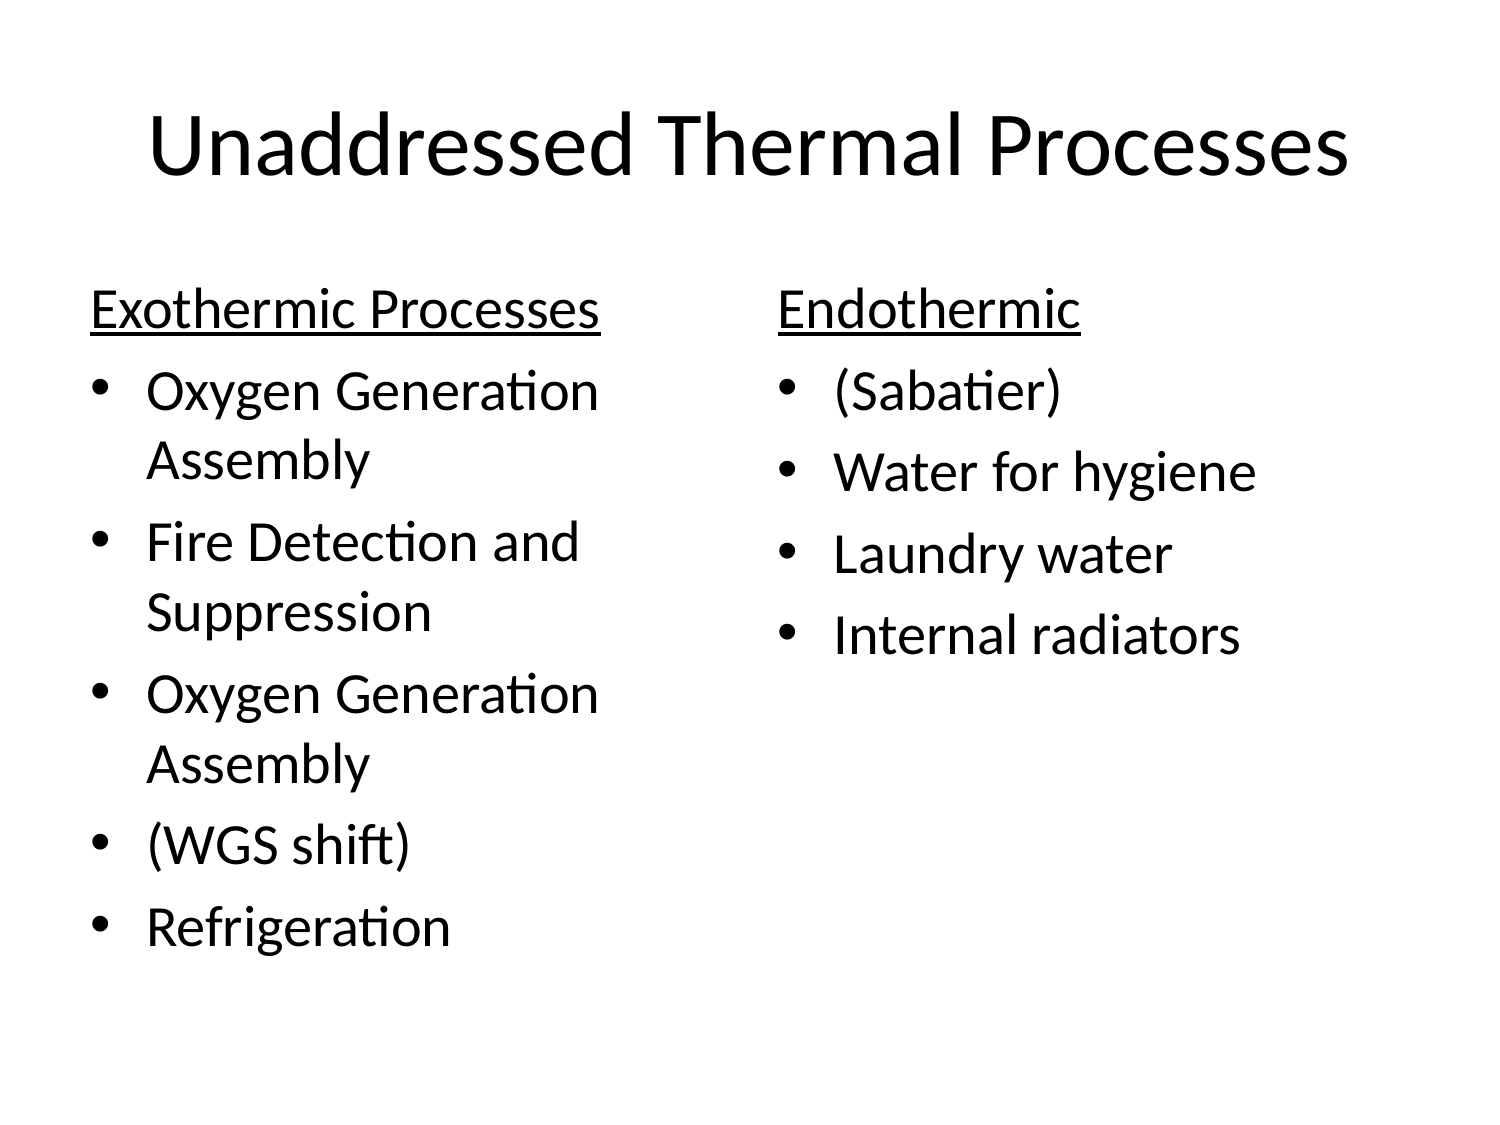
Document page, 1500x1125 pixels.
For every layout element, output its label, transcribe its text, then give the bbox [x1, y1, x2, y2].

list Exothermic Processes Oxygen Generation Assembly Fire Detection and Suppression Oxygen Generation Assembly (WGS shift) Refrigeration [75, 262, 738, 1005]
list Endothermic (Sabatier) Water for hygiene Laundry water Internal radiators [762, 262, 1425, 1005]
title Unaddressed Thermal Processes [75, 45, 1425, 233]
